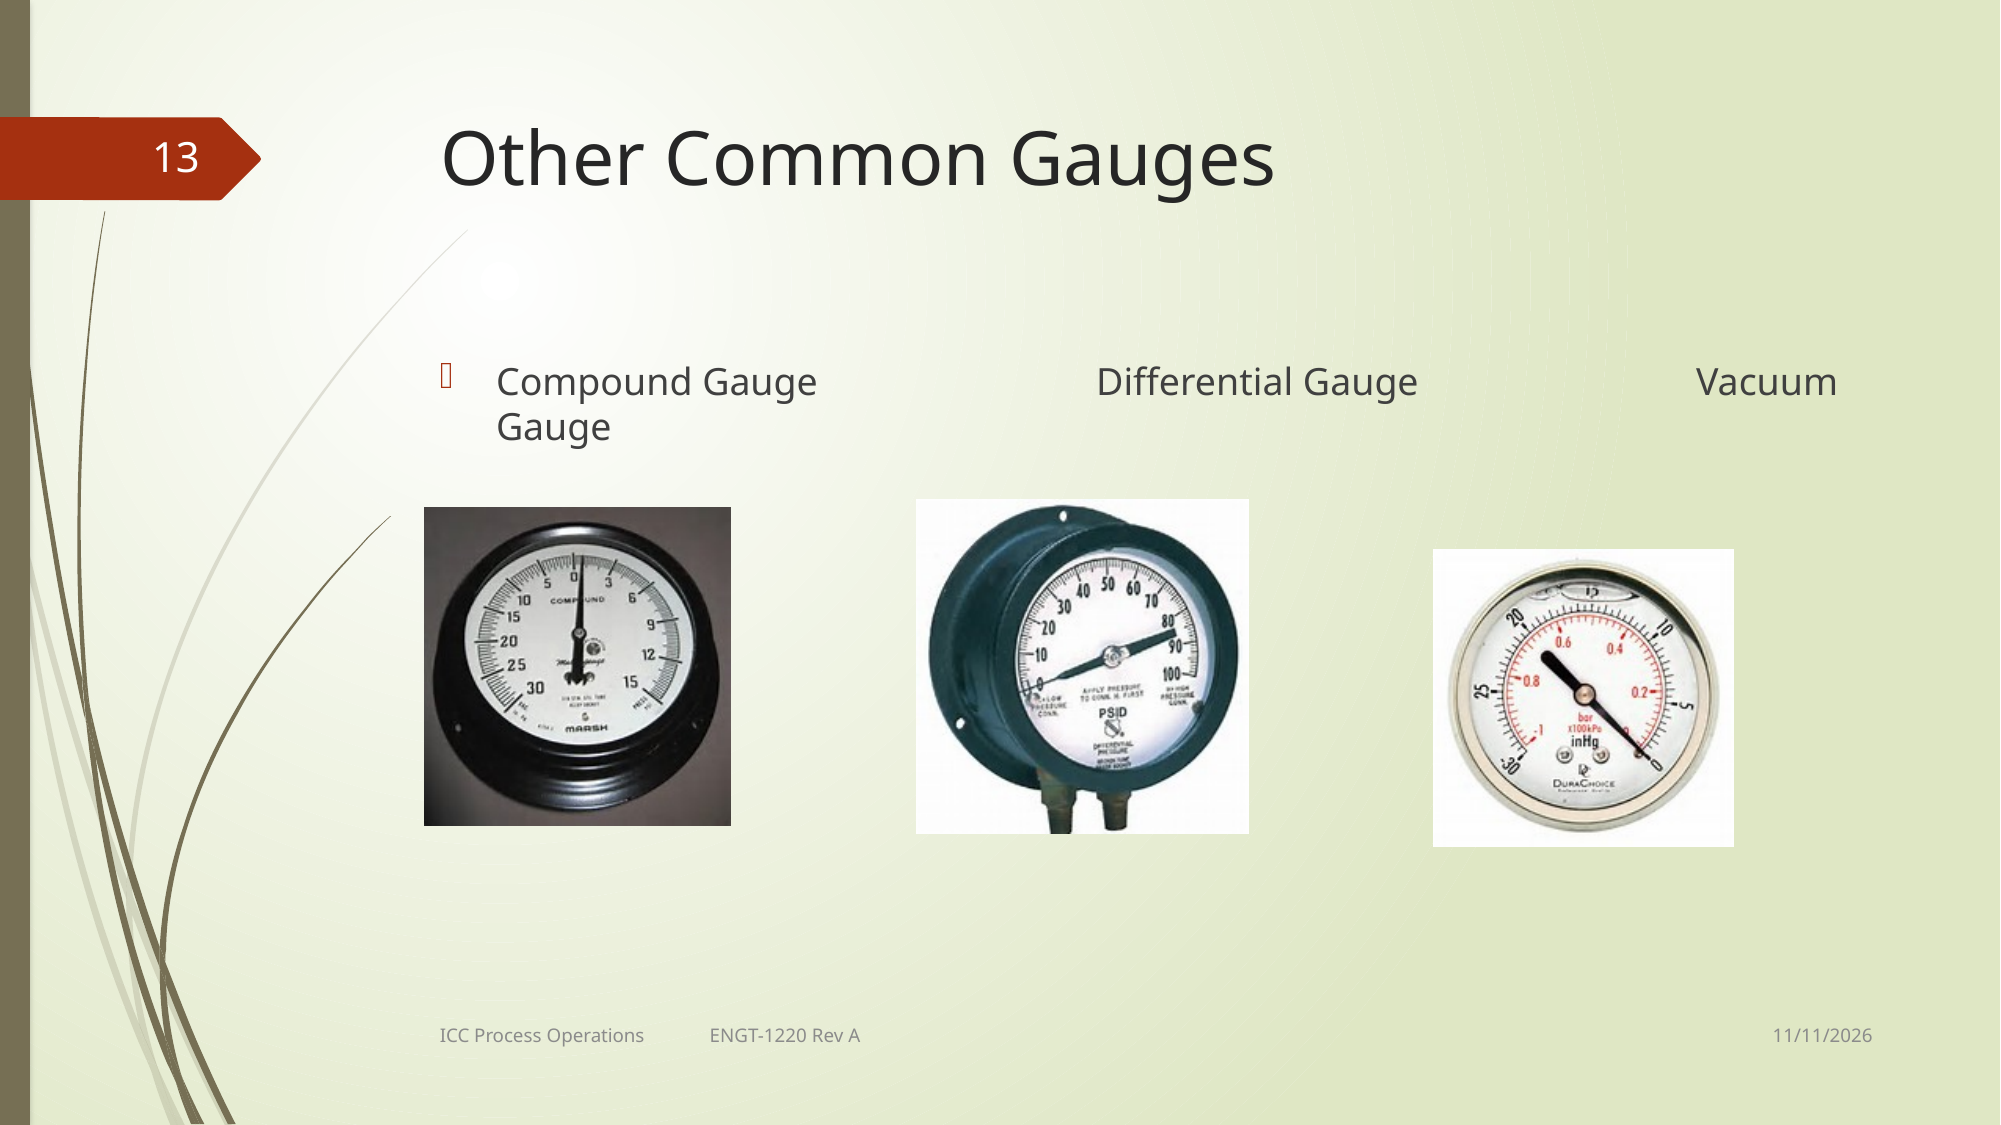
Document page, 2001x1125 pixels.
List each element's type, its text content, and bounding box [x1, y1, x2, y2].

picture [1433, 549, 1735, 848]
picture [916, 498, 1249, 834]
picture [424, 506, 732, 827]
list Compound Gauge Differential Gauge Vacuum Gauge [424, 350, 1888, 470]
title Other Common Gauges [425, 102, 1888, 313]
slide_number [1699, 1005, 1888, 1067]
slide_number 13 [87, 129, 216, 190]
footer ICC Process Operations ENGT-1220 Rev A [424, 1006, 1675, 1067]
